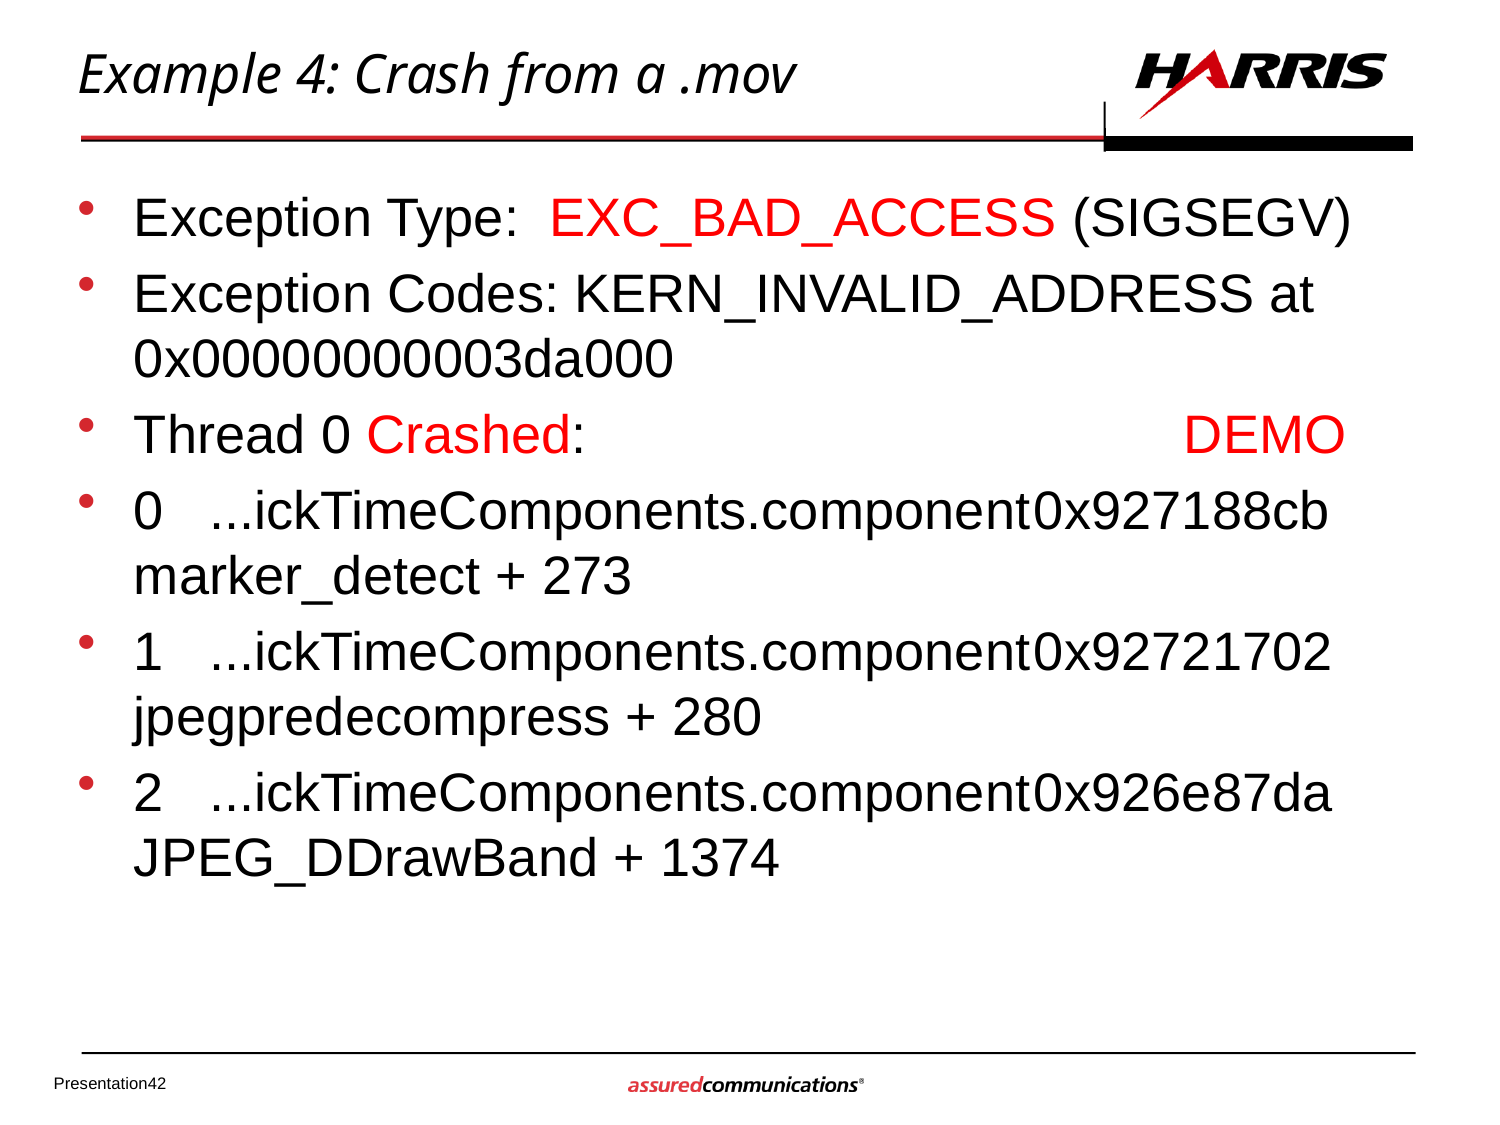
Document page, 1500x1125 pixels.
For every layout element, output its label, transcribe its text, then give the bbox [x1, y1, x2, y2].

picture [628, 1076, 864, 1092]
picture [1135, 49, 1387, 119]
title Example 4: Crash from a .mov [62, 27, 951, 117]
list Exception Type: EXC_BAD_ACCESS (SIGSEGV) Exception Codes: KERN_INVALID_ADDRESS at 0x00000000003da000 Thread 0 Crashed: DEMO 0 ...ickTimeComponents.component 0x927188cb marker_detect + 273 1 ...ickTimeComponents.component 0x92721702 jpegpredecompress + 280 2 ...ickTimeComponents.component 0x926e87da JPEG_DDrawBand + 1374 [62, 174, 1429, 1020]
